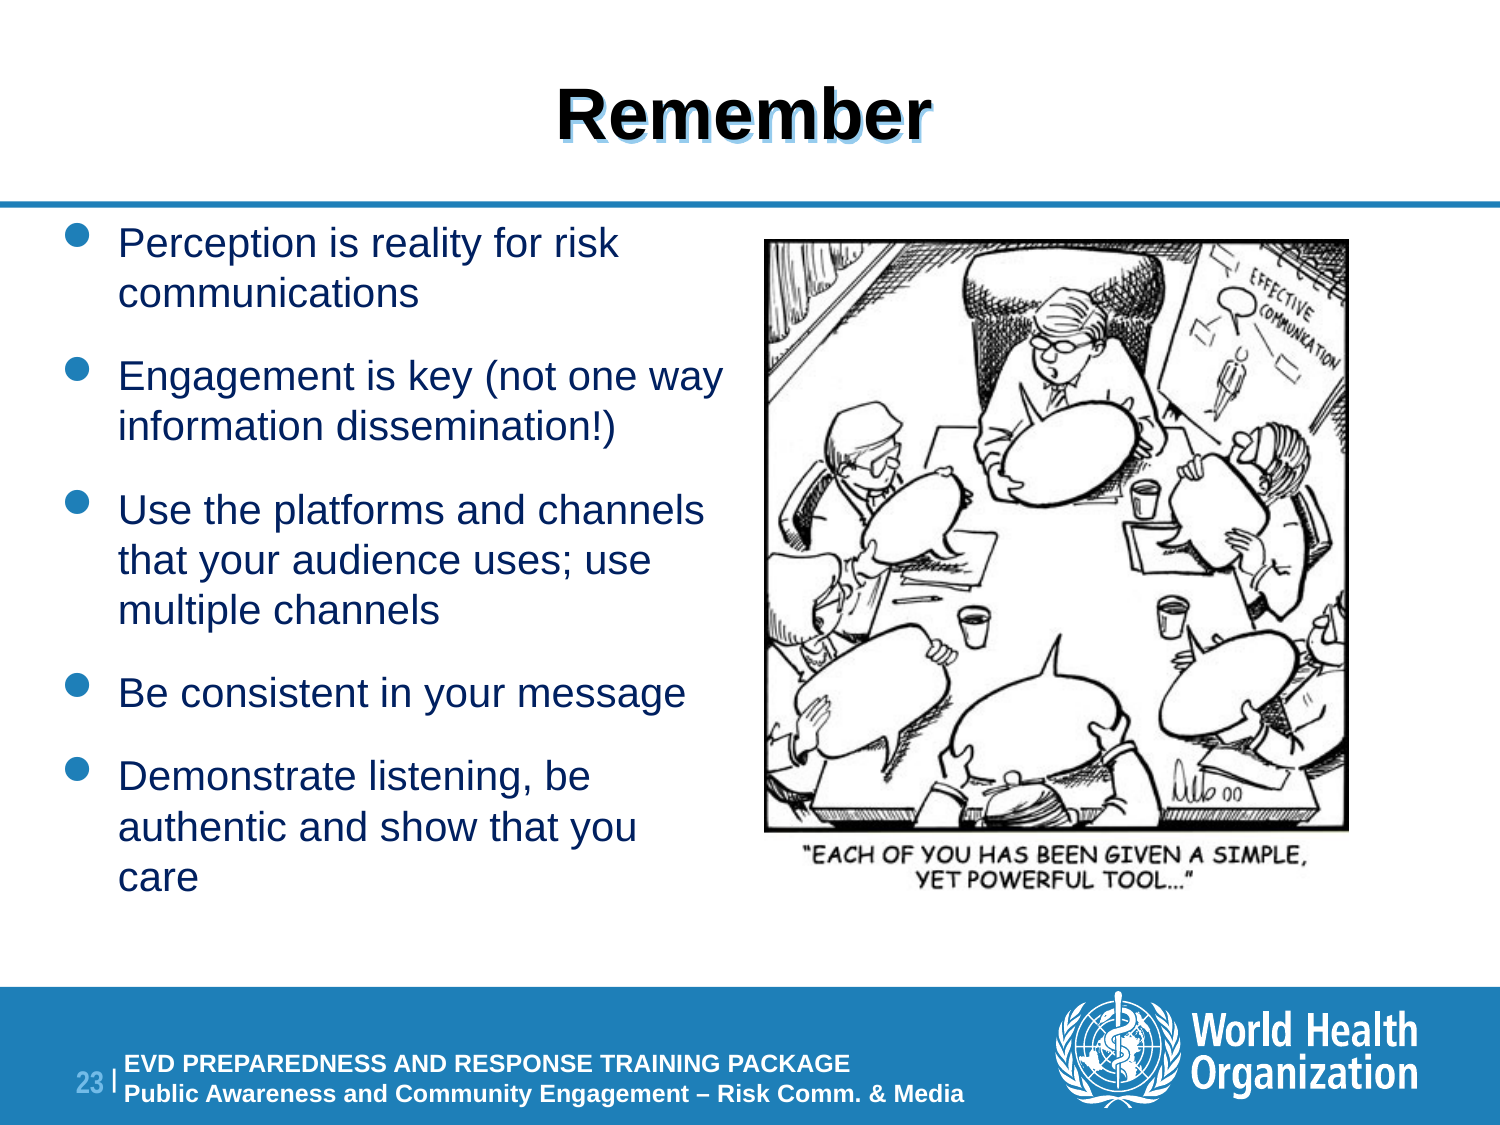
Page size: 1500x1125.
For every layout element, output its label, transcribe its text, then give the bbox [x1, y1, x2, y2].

picture [764, 238, 1350, 917]
list Perception is reality for risk communications Engagement is key (not one way information dissemination!) Use the platforms and channels that your audience uses; use multiple channels Be consistent in your message Demonstrate listening, be authentic and show that you care [61, 215, 725, 988]
title Remember [69, 17, 1420, 205]
